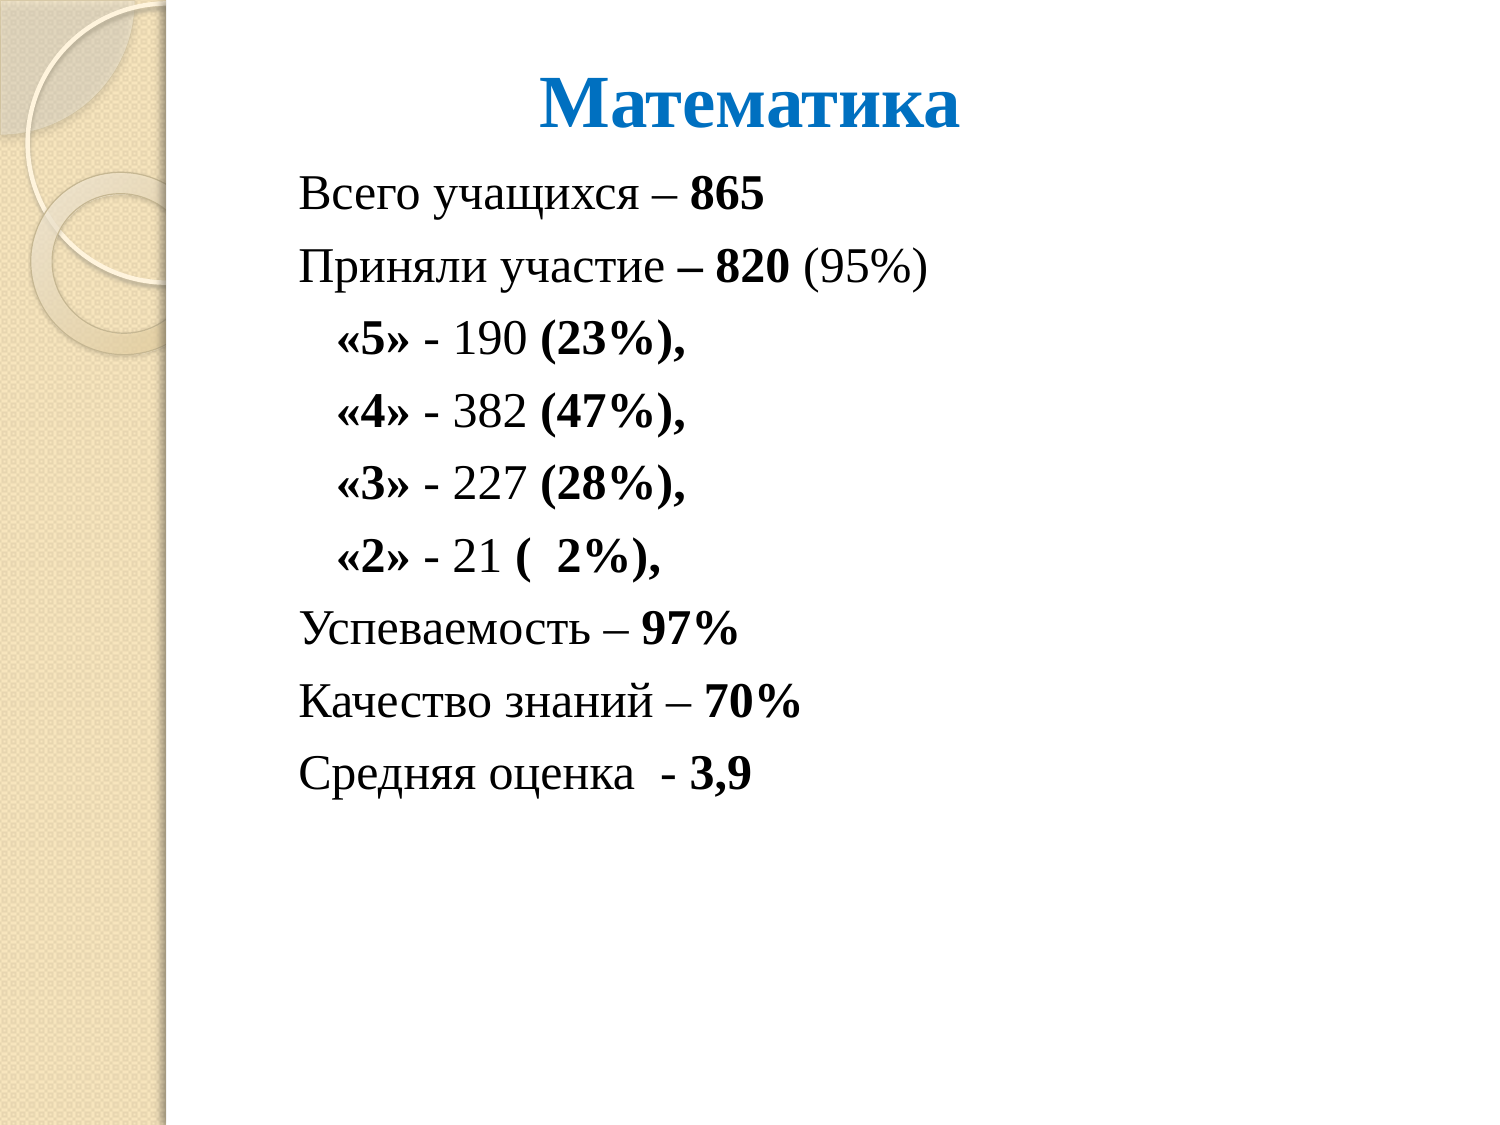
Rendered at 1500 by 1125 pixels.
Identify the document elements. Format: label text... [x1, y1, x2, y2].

list Всего учащихся – 865 Приняли участие – 820 (95%) «5» - 190 (23%), «4» - 382 (47%), «3» - 227 (28%), «2» - 21 ( 2%), Успеваемость – 97% Качество знаний – 70% Средняя оценка - 3,9 [270, 152, 1500, 940]
title Математика [234, 0, 1465, 188]
